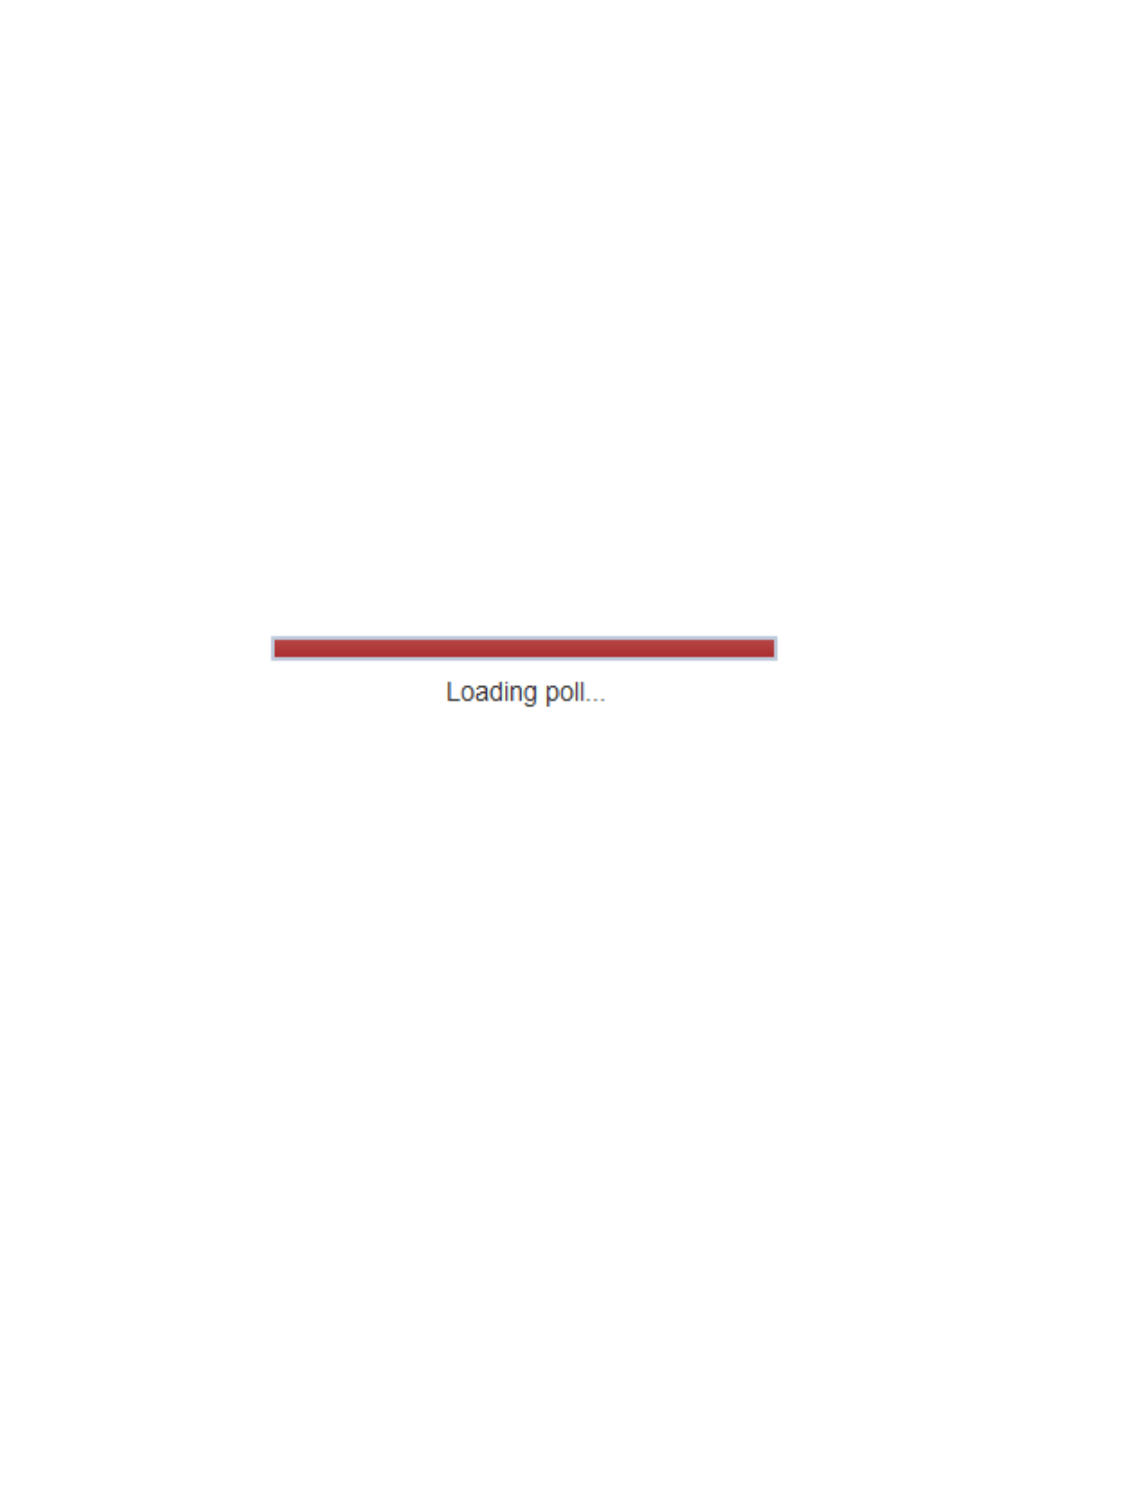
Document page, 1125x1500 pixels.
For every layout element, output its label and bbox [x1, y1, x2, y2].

picture [10, 287, 1125, 1028]
